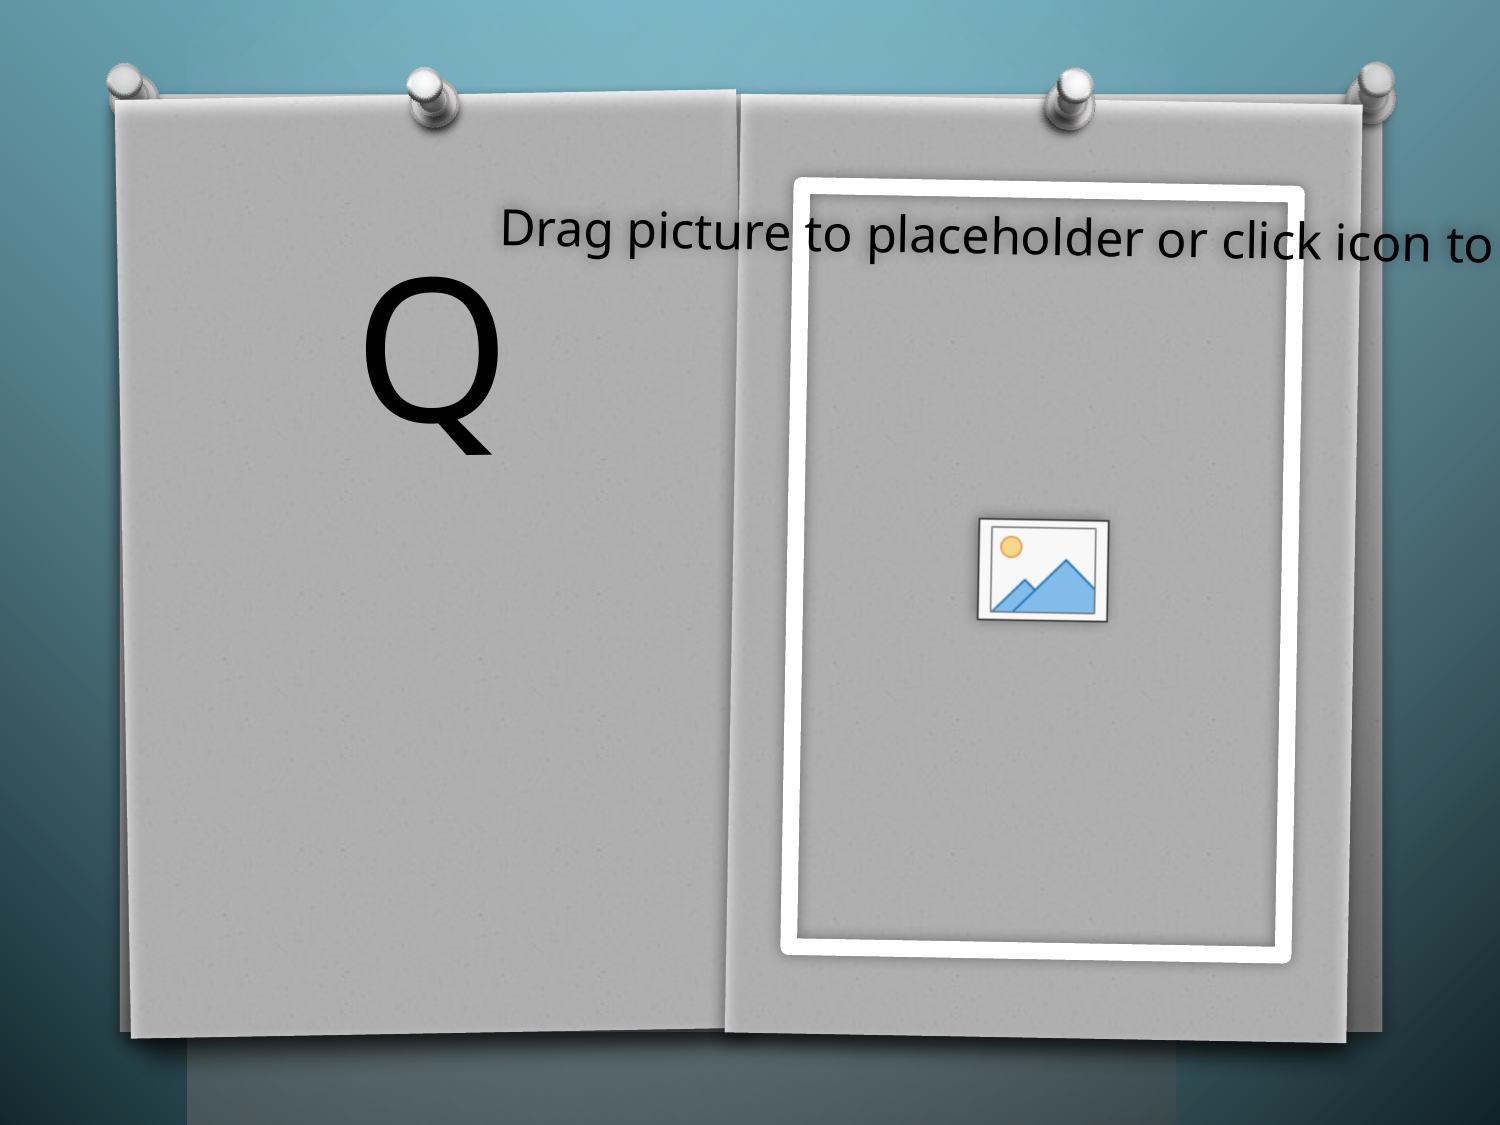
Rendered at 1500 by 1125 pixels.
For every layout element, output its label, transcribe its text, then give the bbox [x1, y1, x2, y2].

picture [803, 197, 1282, 943]
title Q [179, 222, 687, 475]
picture [1016, 41, 1138, 162]
picture [375, 33, 497, 157]
